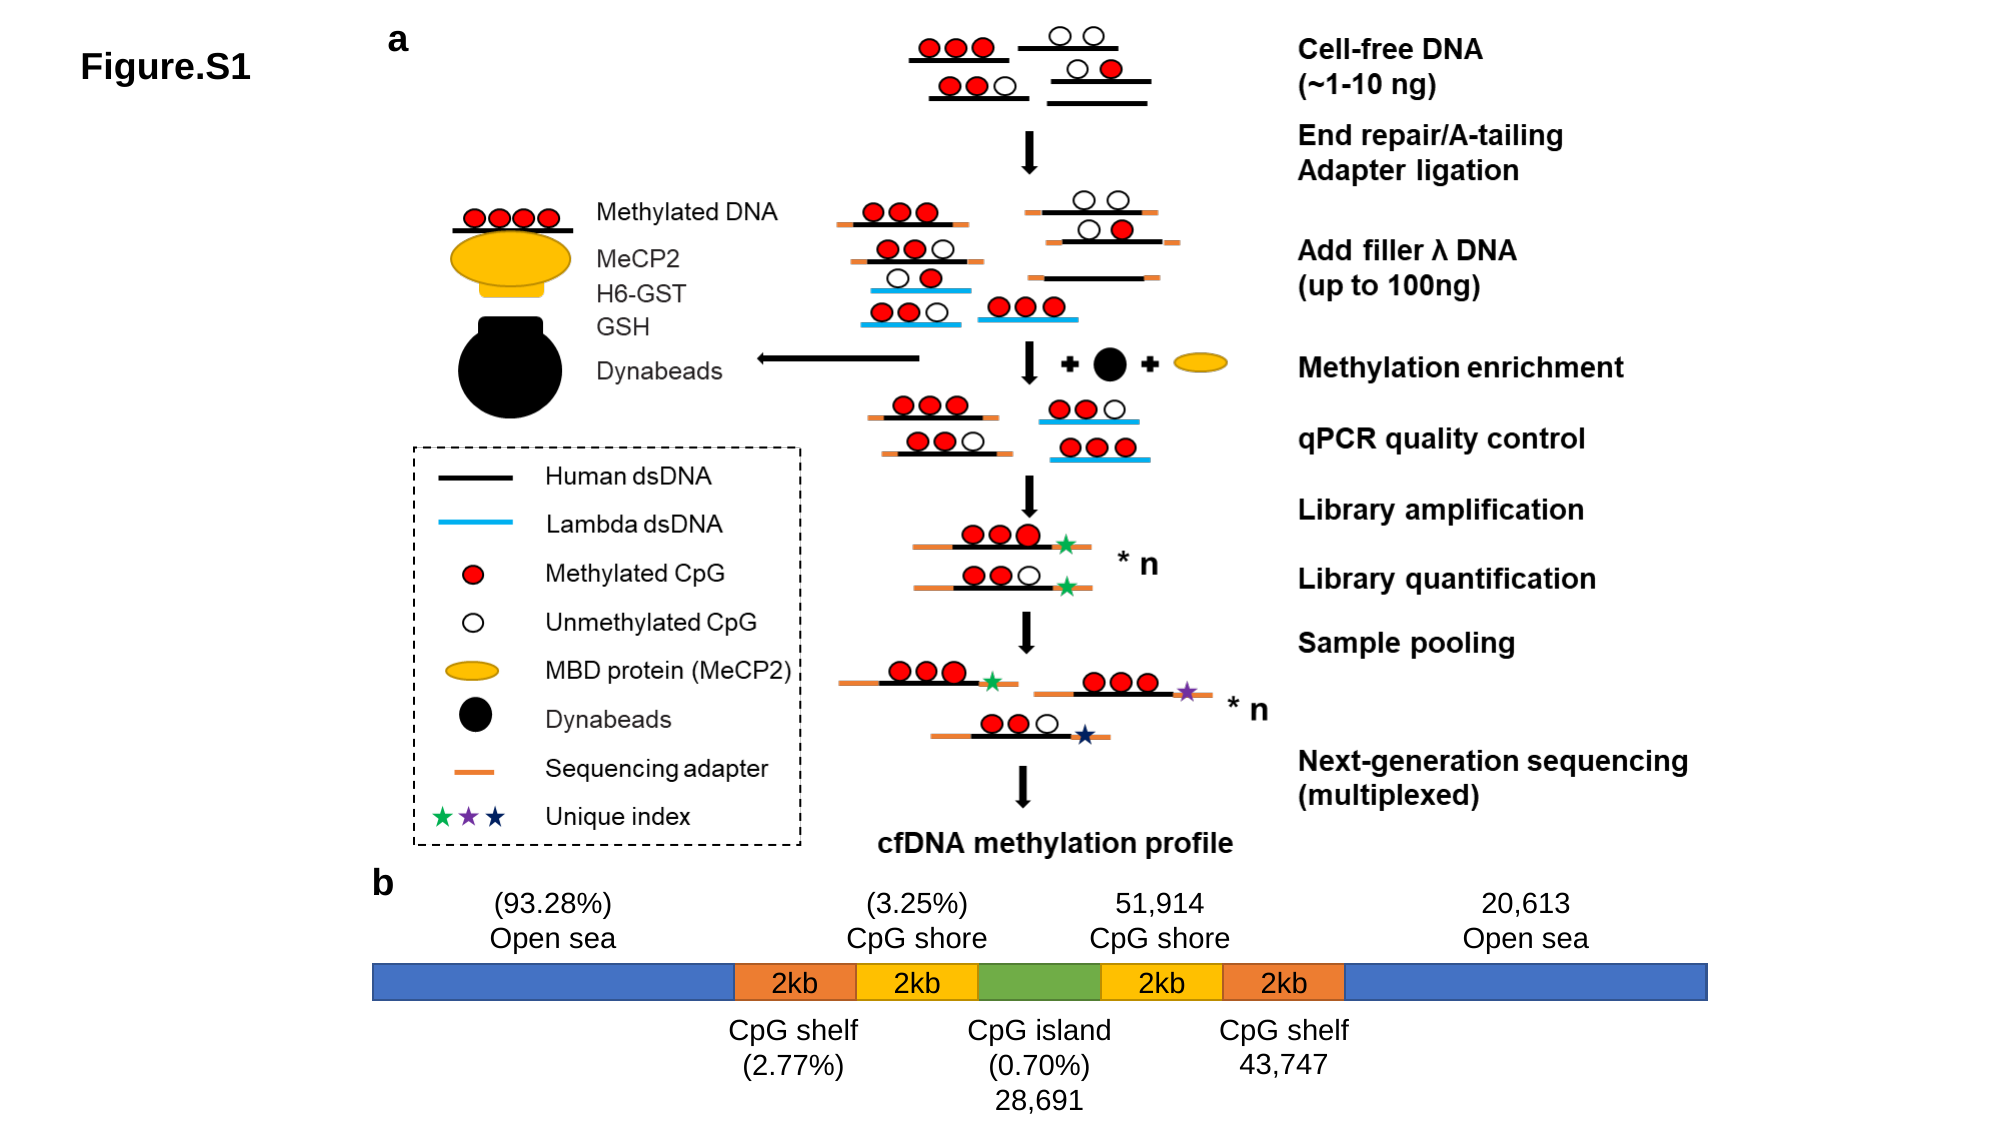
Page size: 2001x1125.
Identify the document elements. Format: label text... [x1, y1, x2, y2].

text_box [372, 876, 1707, 1125]
picture [412, 21, 1719, 878]
text_box b [356, 850, 412, 911]
text_box a [372, 6, 429, 66]
text_box Figure.S1 [65, 34, 412, 95]
